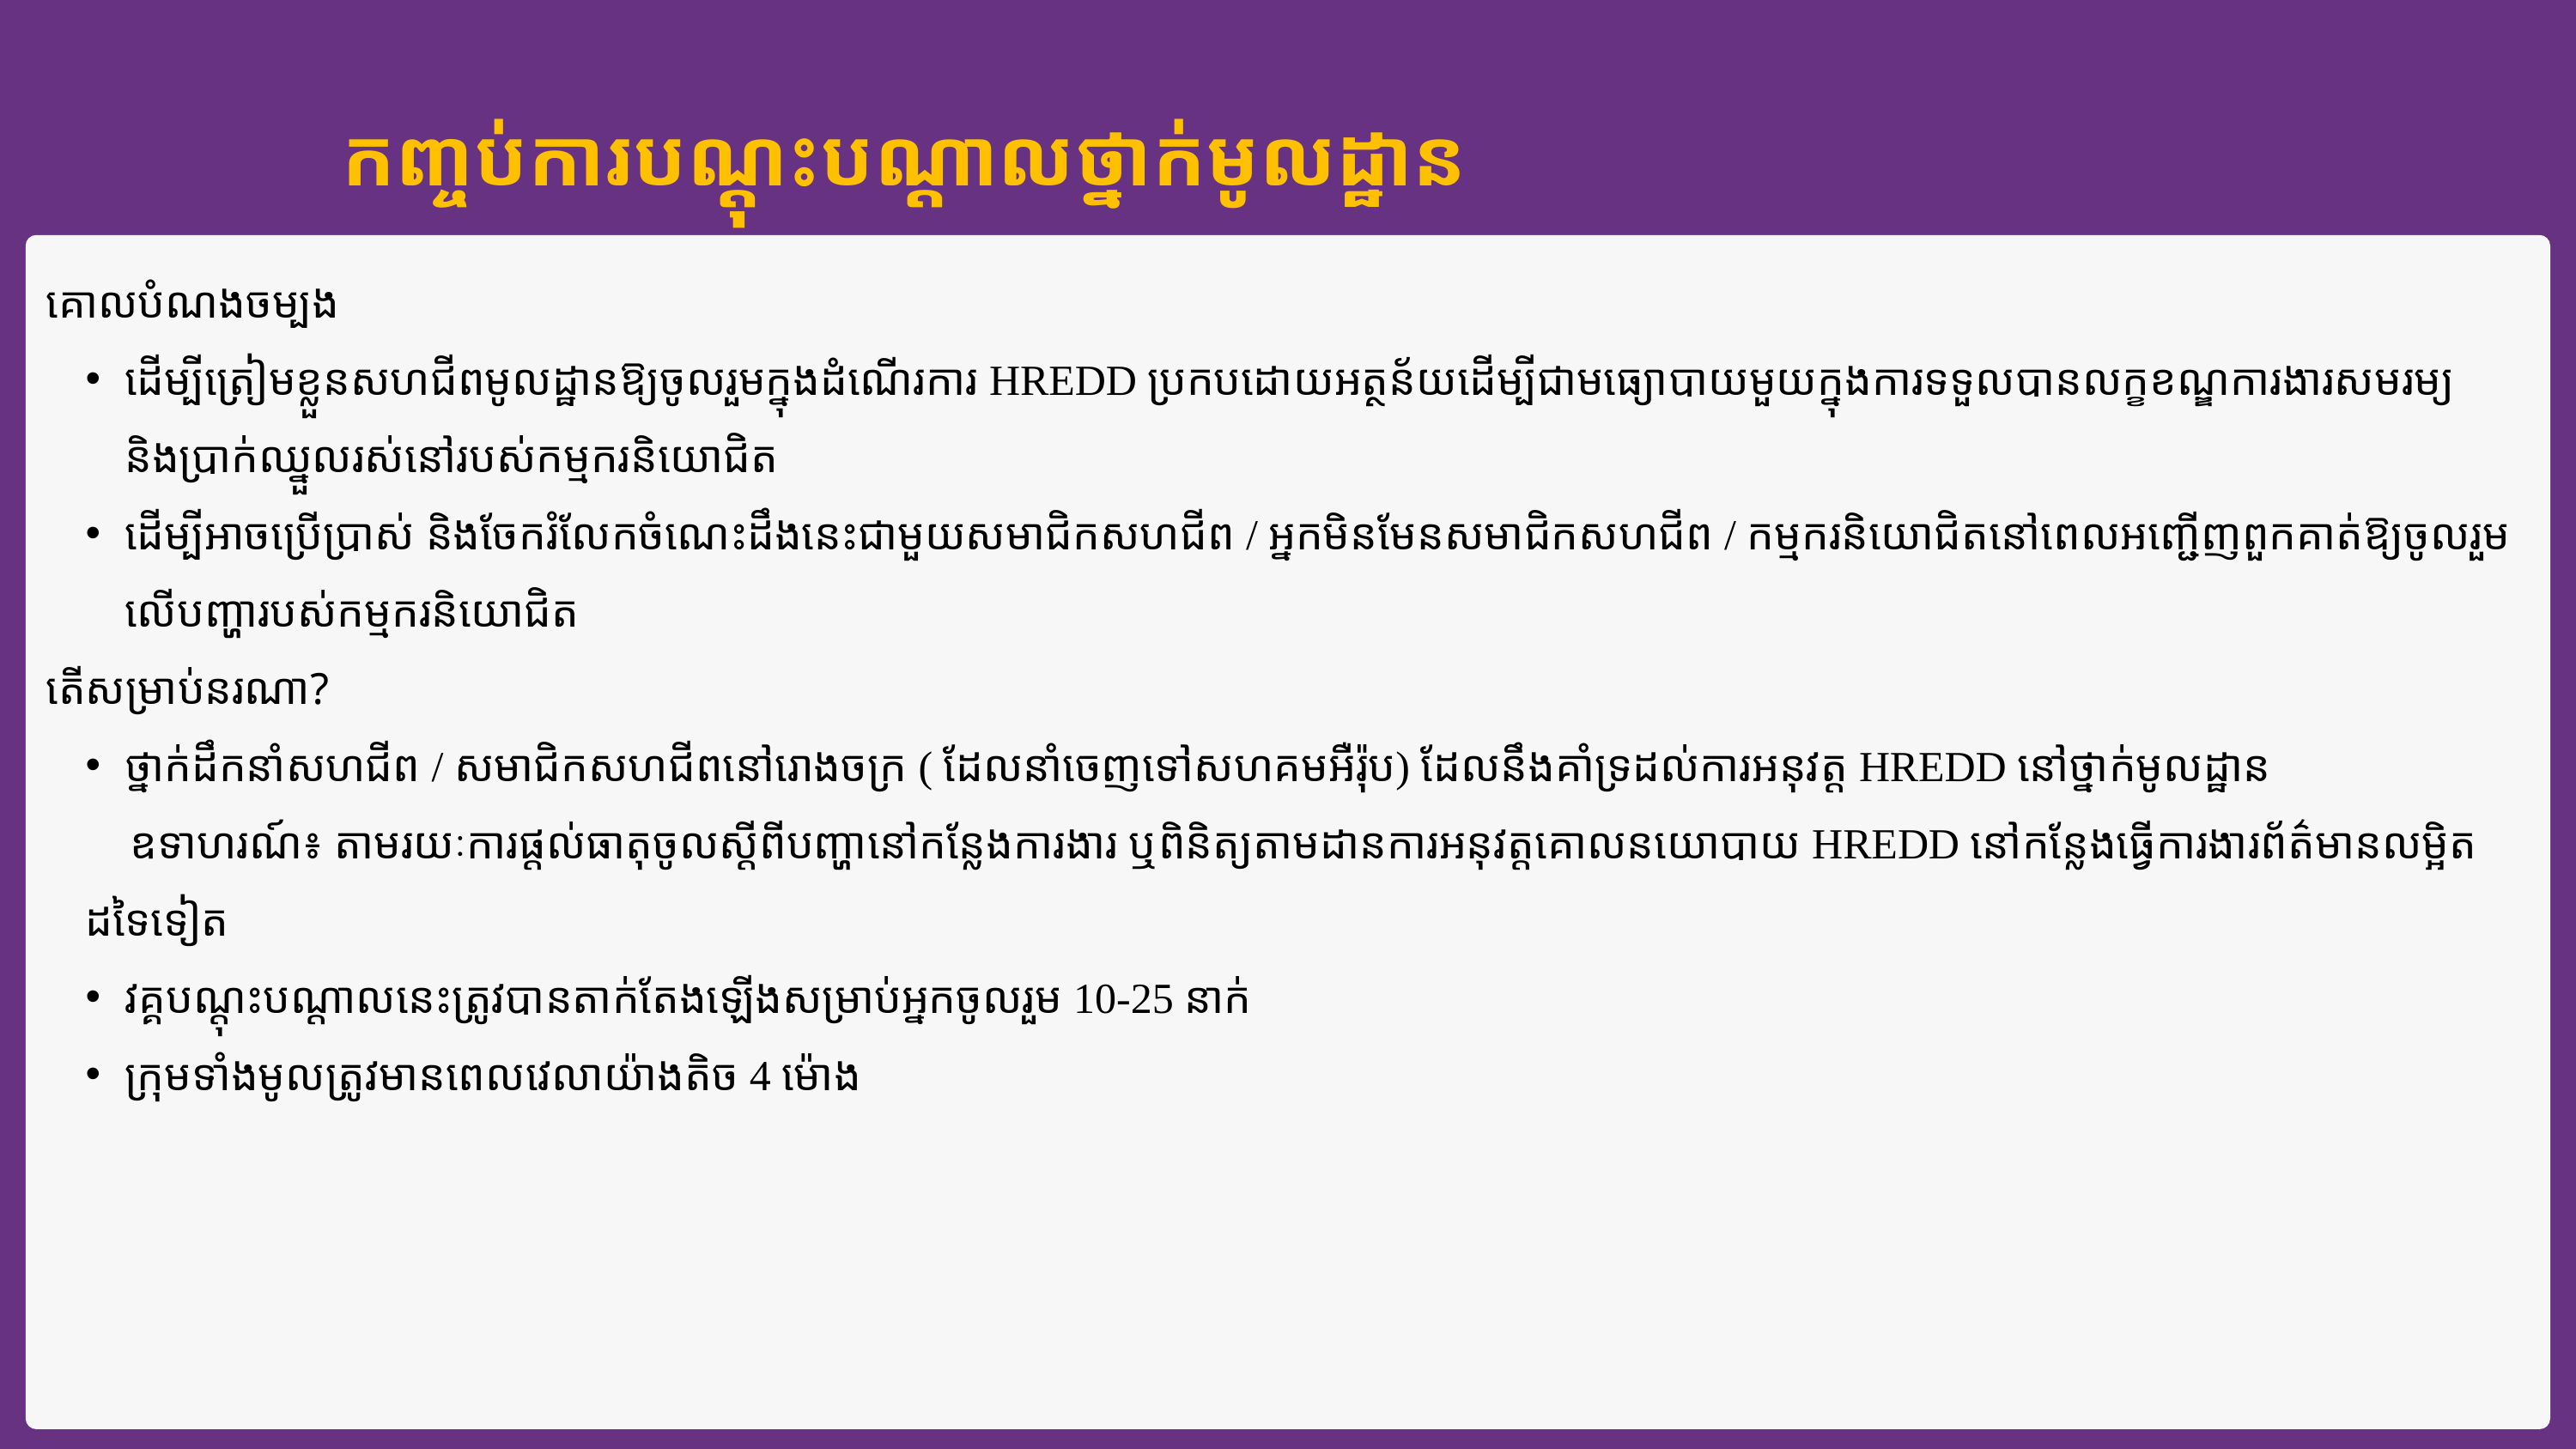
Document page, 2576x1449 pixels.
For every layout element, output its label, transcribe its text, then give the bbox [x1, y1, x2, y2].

text_box កញ្ចប់ការបណ្តុះបណ្តាលថ្នាក់មូលដ្ឋាន [0, 40, 2206, 203]
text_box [25, 234, 2551, 1430]
